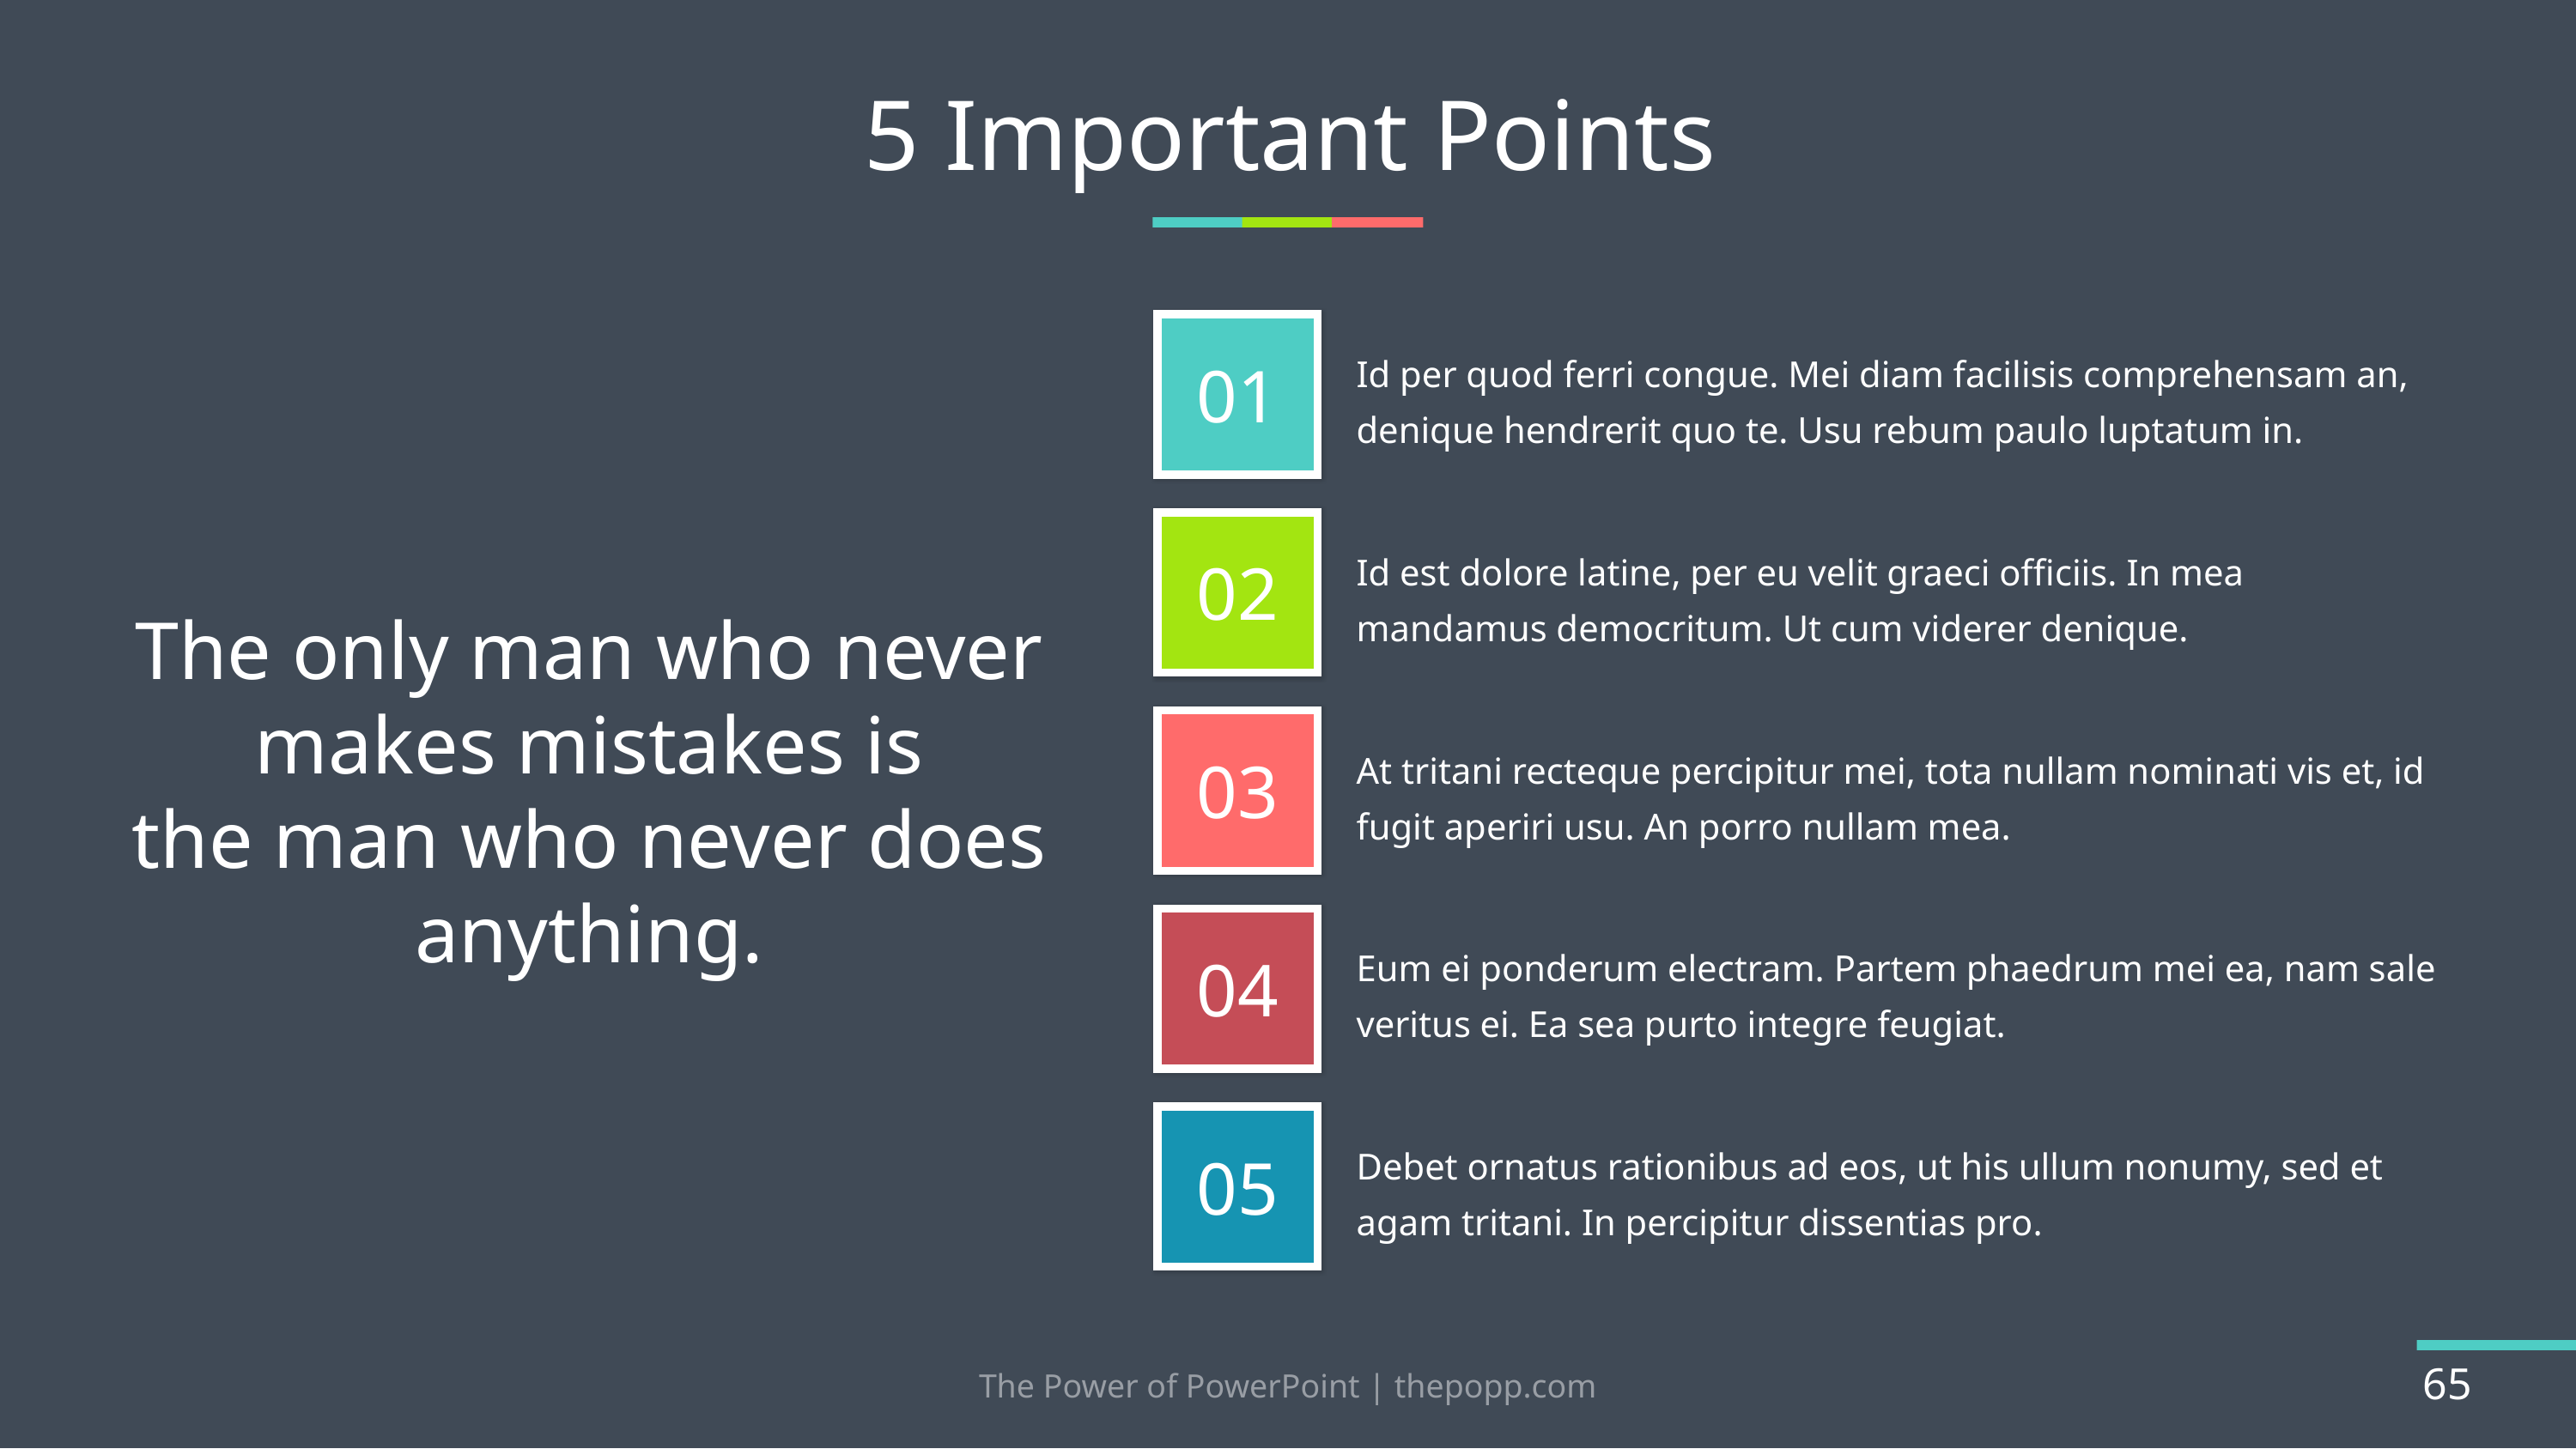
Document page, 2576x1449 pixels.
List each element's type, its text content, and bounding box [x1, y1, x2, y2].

title 5 Important Points [69, 49, 2512, 230]
list At tritani recteque percipitur mei, tota nullam nominati vis et, id fugit aperiri usu. An porro nullam mea. [1343, 711, 2451, 871]
footer The Power of PowerPoint | thepopp.com [853, 1349, 1723, 1427]
list Id per quod ferri congue. Mei diam facilisis comprehensam an, denique hendrerit quo te. Usu rebum paulo luptatum in. [1343, 315, 2451, 475]
list Debet ornatus rationibus ad eos, ut his ullum nonumy, sed et agam tritani. In percipitur dissentias pro. [1343, 1107, 2451, 1267]
list Id est dolore latine, per eu velit graeci officiis. In mea mandamus democritum. Ut cum viderer denique. [1343, 512, 2451, 673]
list Eum ei ponderum electram. Partem phaedrum mei ea, nam sale veritus ei. Ea sea purto integre feugiat. [1343, 909, 2451, 1069]
slide_number 65 [2409, 1351, 2576, 1421]
list The only man who never makes mistakes is the man who never does anything. [113, 312, 1066, 1267]
